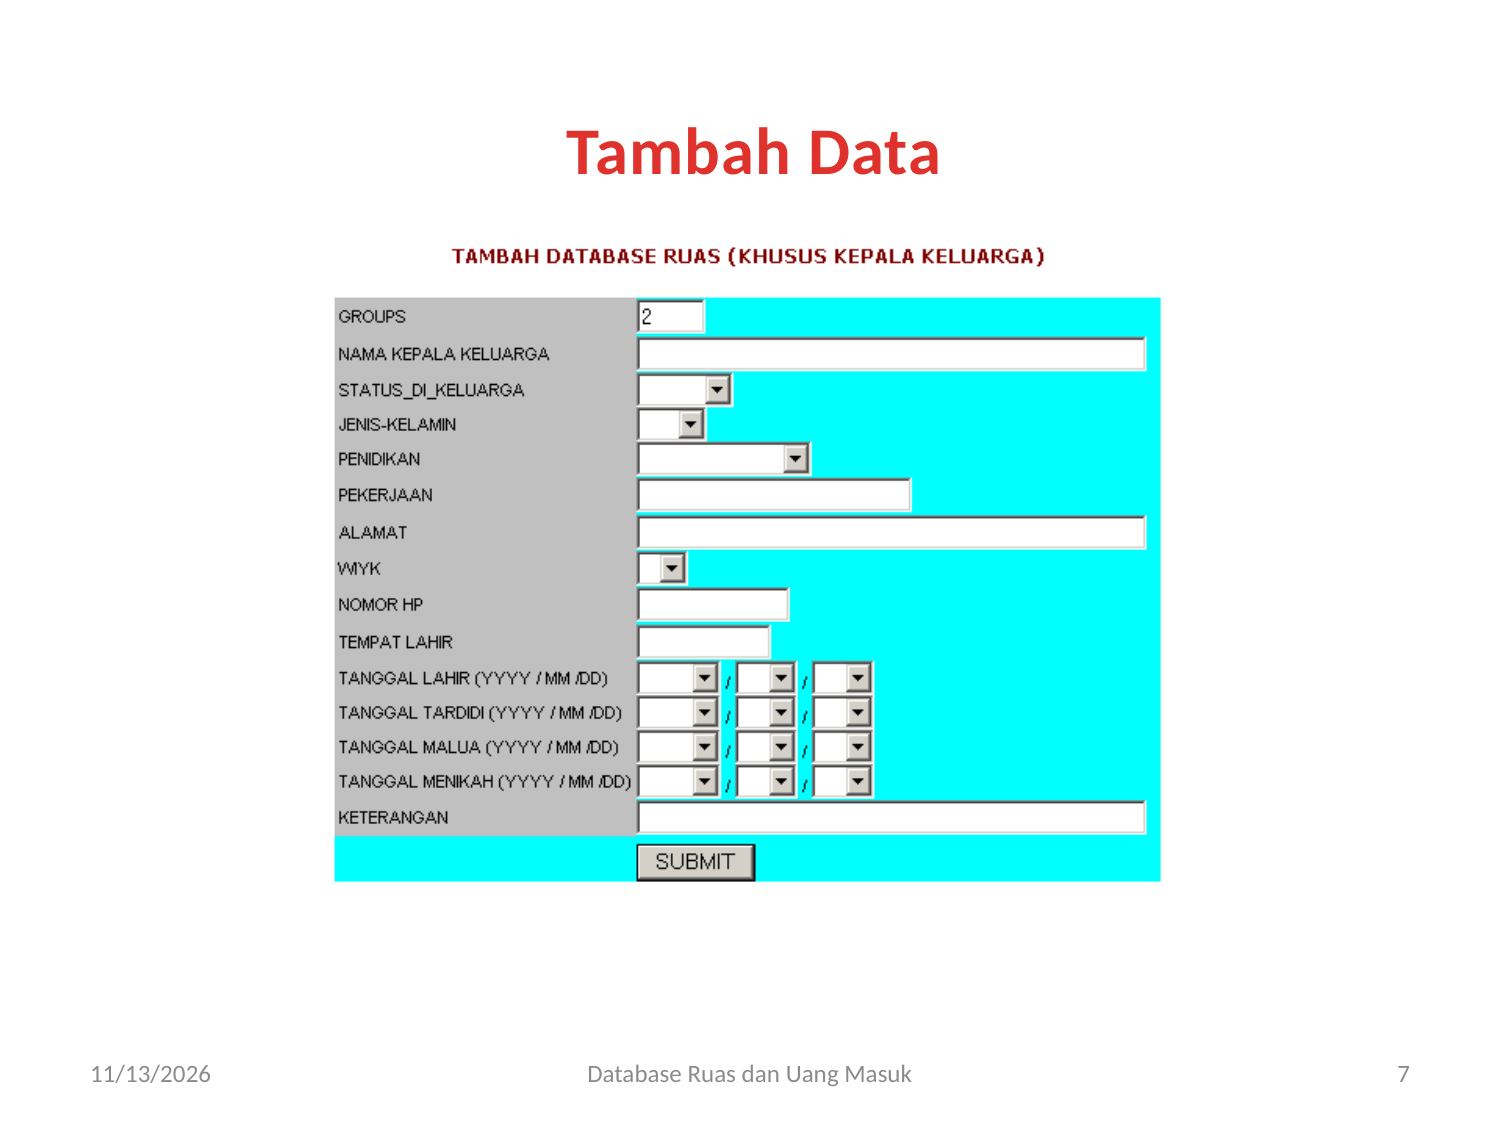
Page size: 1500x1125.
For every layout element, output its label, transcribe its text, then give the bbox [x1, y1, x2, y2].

picture [324, 229, 1176, 896]
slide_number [75, 1042, 425, 1103]
text_box Tambah Data [551, 99, 957, 195]
footer Database Ruas dan Uang Masuk [512, 1042, 988, 1103]
slide_number 7 [1074, 1042, 1425, 1103]
